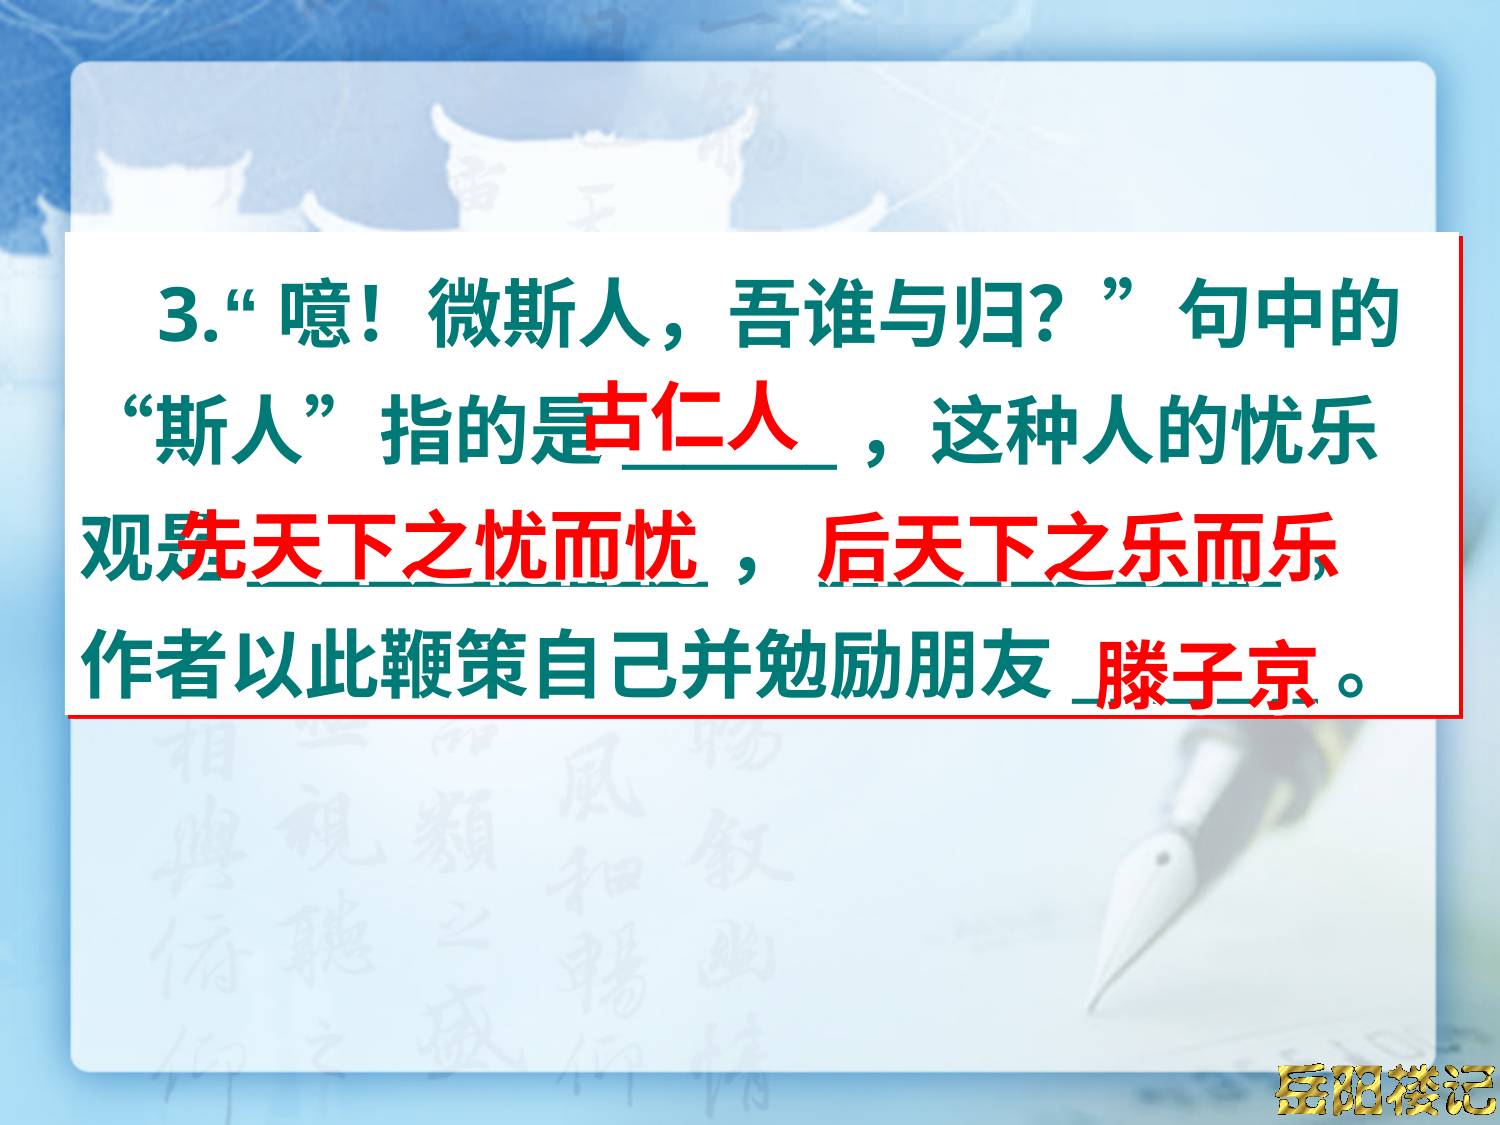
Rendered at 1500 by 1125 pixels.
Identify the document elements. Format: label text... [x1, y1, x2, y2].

text_box 后天下之乐而乐 [801, 492, 1388, 598]
text_box 先天下之忧而忧 [159, 491, 750, 597]
picture [0, 0, 1500, 1125]
text_box 古仁人 [560, 362, 837, 468]
text_box 滕子京 [1080, 621, 1376, 727]
text_box 3.“噫！微斯人，吾谁与归？”句中的“斯人”指的是_______，这种人的忧乐观是_______________，_______________。作者以此鞭策自己并勉励朋友________。 [64, 232, 1459, 715]
